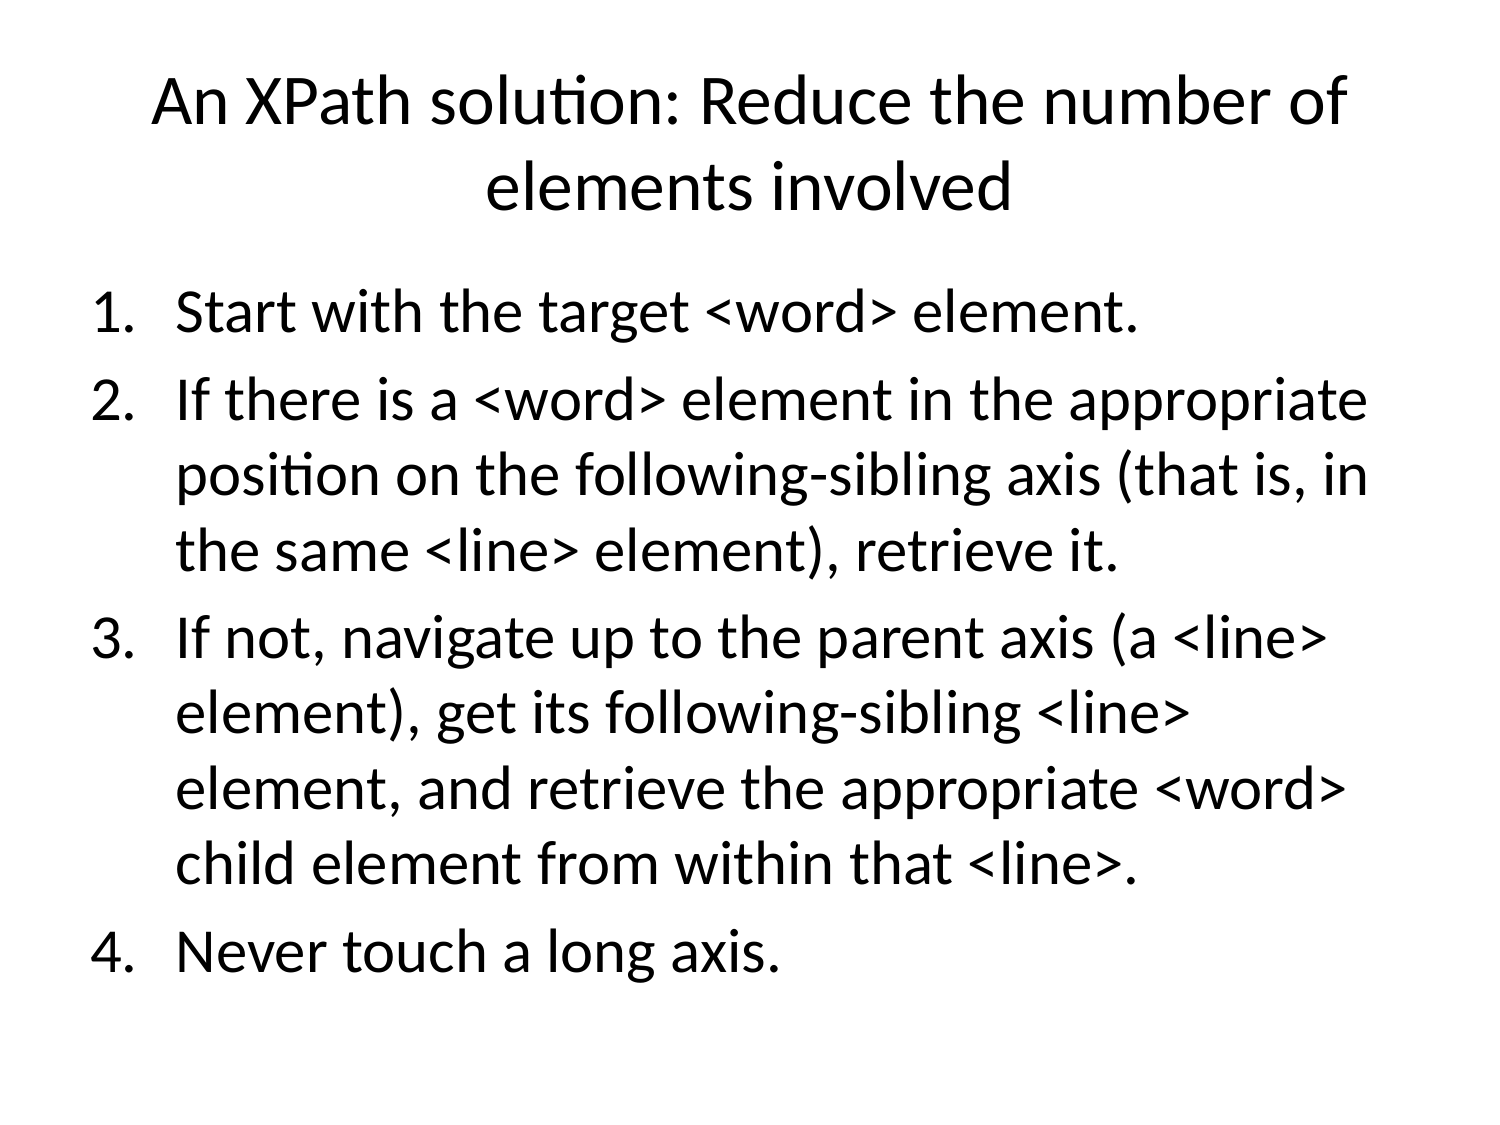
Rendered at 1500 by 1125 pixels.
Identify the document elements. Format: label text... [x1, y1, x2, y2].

list Start with the target <word> element. If there is a <word> element in the appropriate position on the following-sibling axis (that is, in the same <line> element), retrieve it. If not, navigate up to the parent axis (a <line> element), get its following-sibling <line> element, and retrieve the appropriate <word> child element from within that <line>. Never touch a long axis. [75, 262, 1425, 1005]
title An XPath solution: Reduce the number of elements involved [75, 45, 1425, 233]
